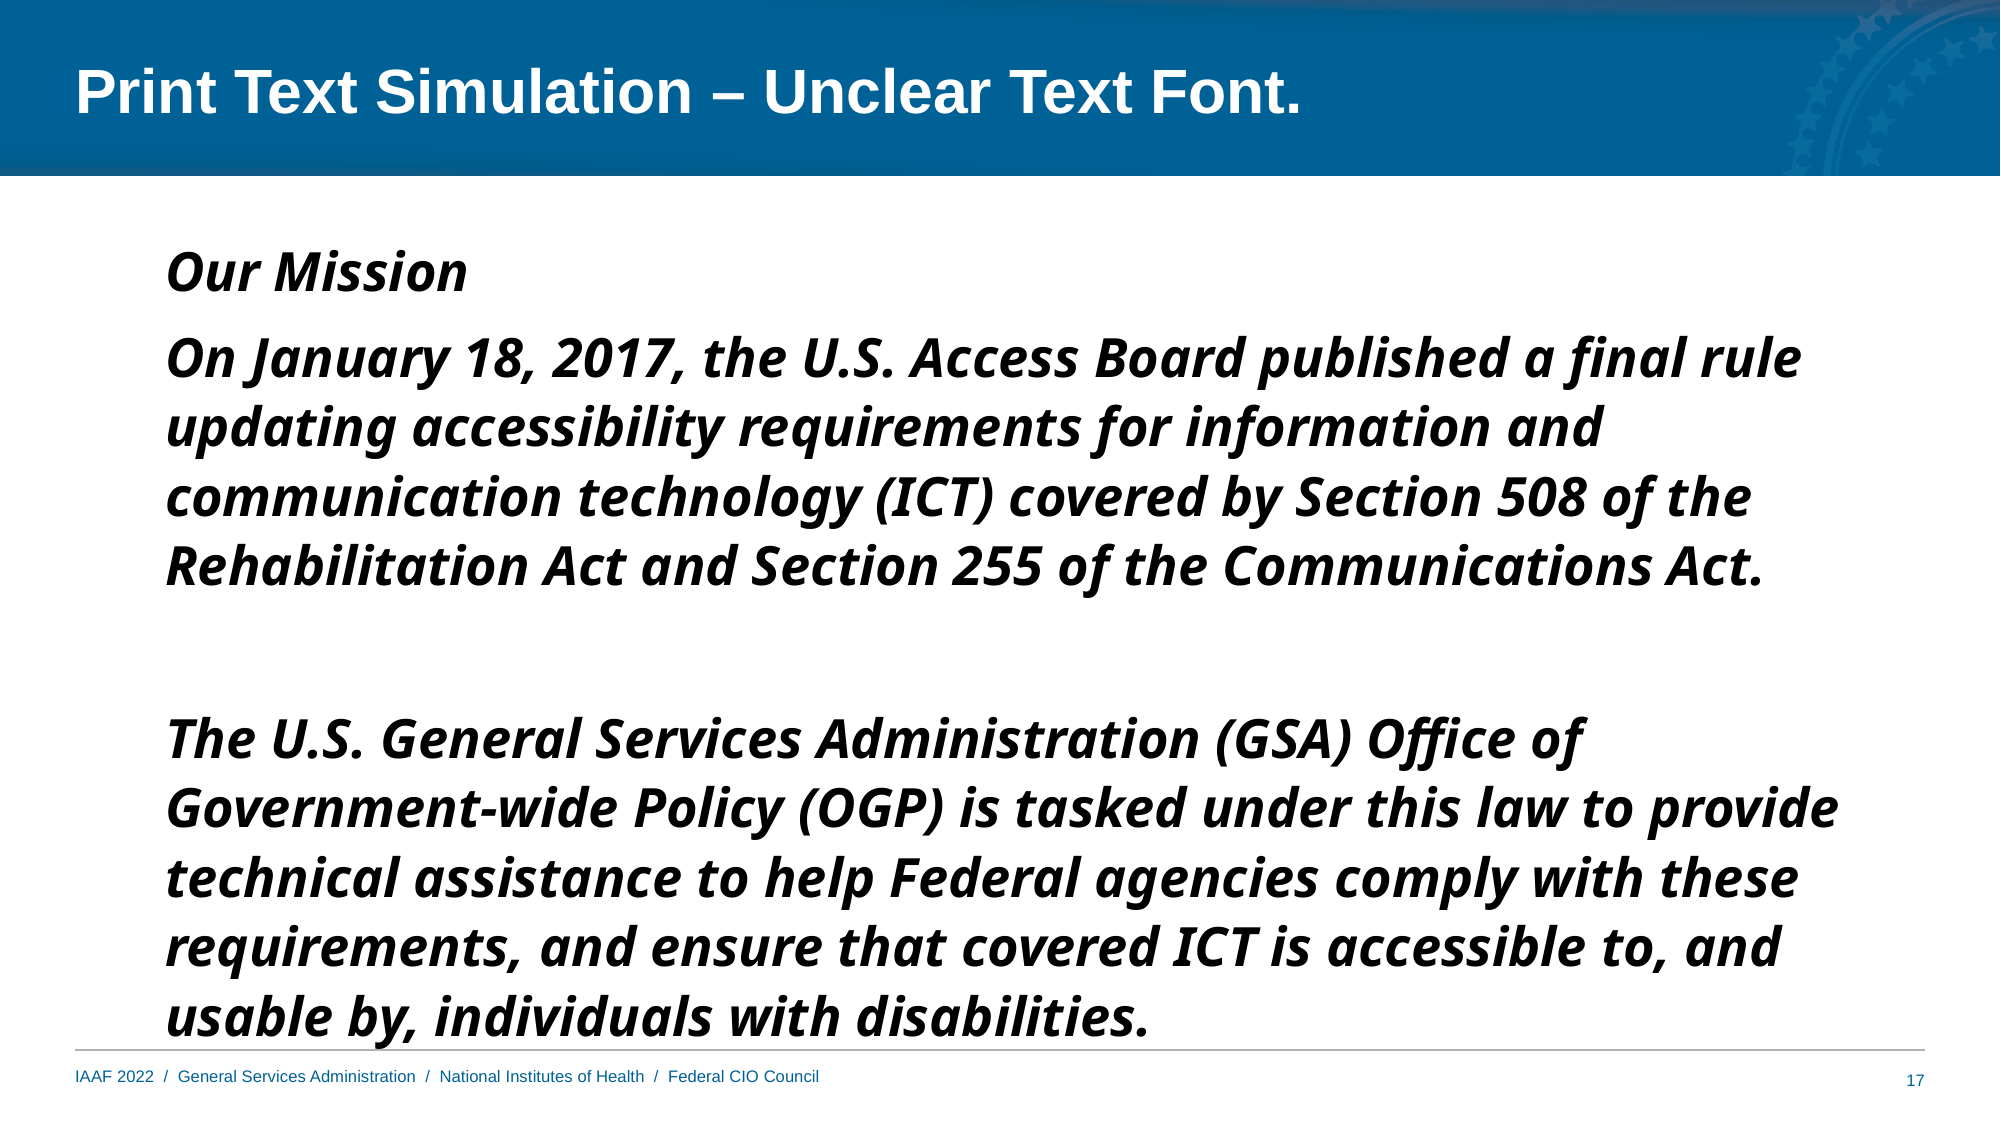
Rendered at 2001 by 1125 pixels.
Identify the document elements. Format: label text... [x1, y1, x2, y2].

title Print Text Simulation – Unclear Text Font. [75, 52, 1800, 128]
slide_number 17 [1880, 1065, 1925, 1095]
picture [0, 168, 666, 176]
picture [0, 0, 2000, 176]
list Our Mission On January 18, 2017, the U.S. Access Board published a final rule updating accessibility requirements for information and communication technology (ICT) covered by Section 508 of the Rehabilitation Act and Section 255 of the Communications Act. The U.S. General Services Administration (GSA) Office of Government-wide Policy (OGP) is tasked under this law to provide technical assistance to help Federal agencies comply with these requirements, and ensure that covered ICT is accessible to, and usable by, individuals with disabilities. [75, 224, 1925, 1035]
